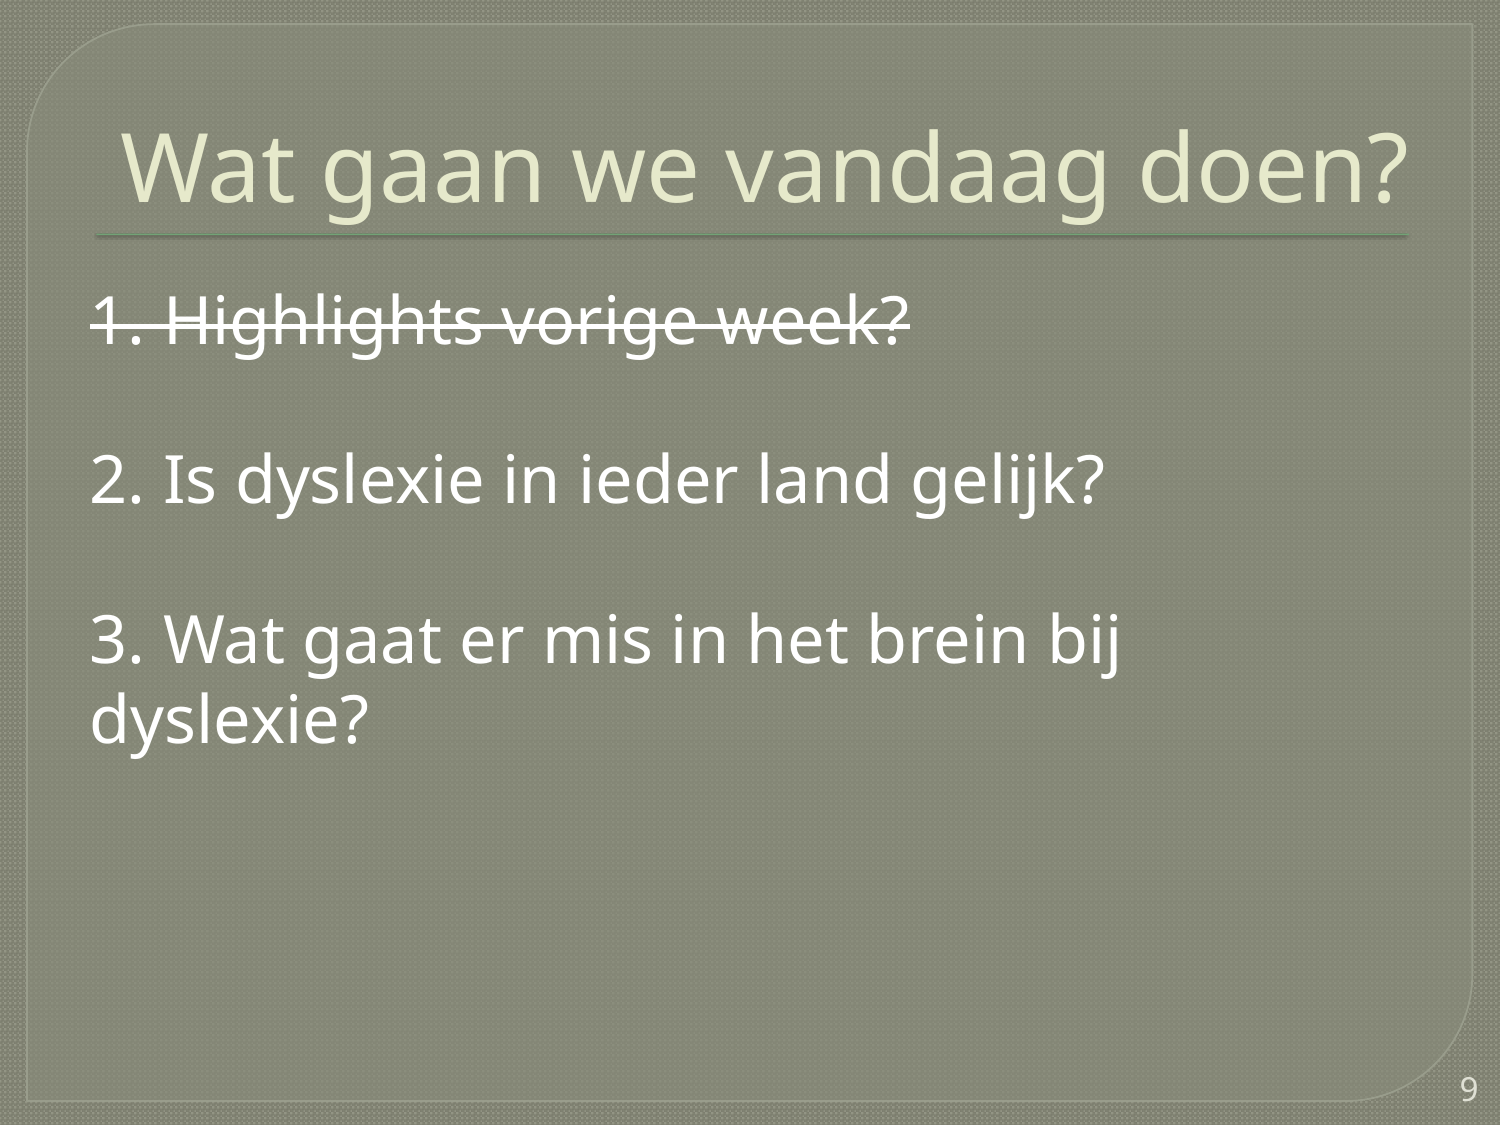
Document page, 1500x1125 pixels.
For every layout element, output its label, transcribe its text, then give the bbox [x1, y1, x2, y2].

list 1. Highlights vorige week? 2. Is dyslexie in ieder land gelijk? 3. Wat gaat er mis in het brein bij dyslexie? [75, 270, 1425, 1013]
title Wat gaan we vandaag doen? [75, 41, 1425, 230]
slide_number 9 [1417, 1068, 1494, 1114]
